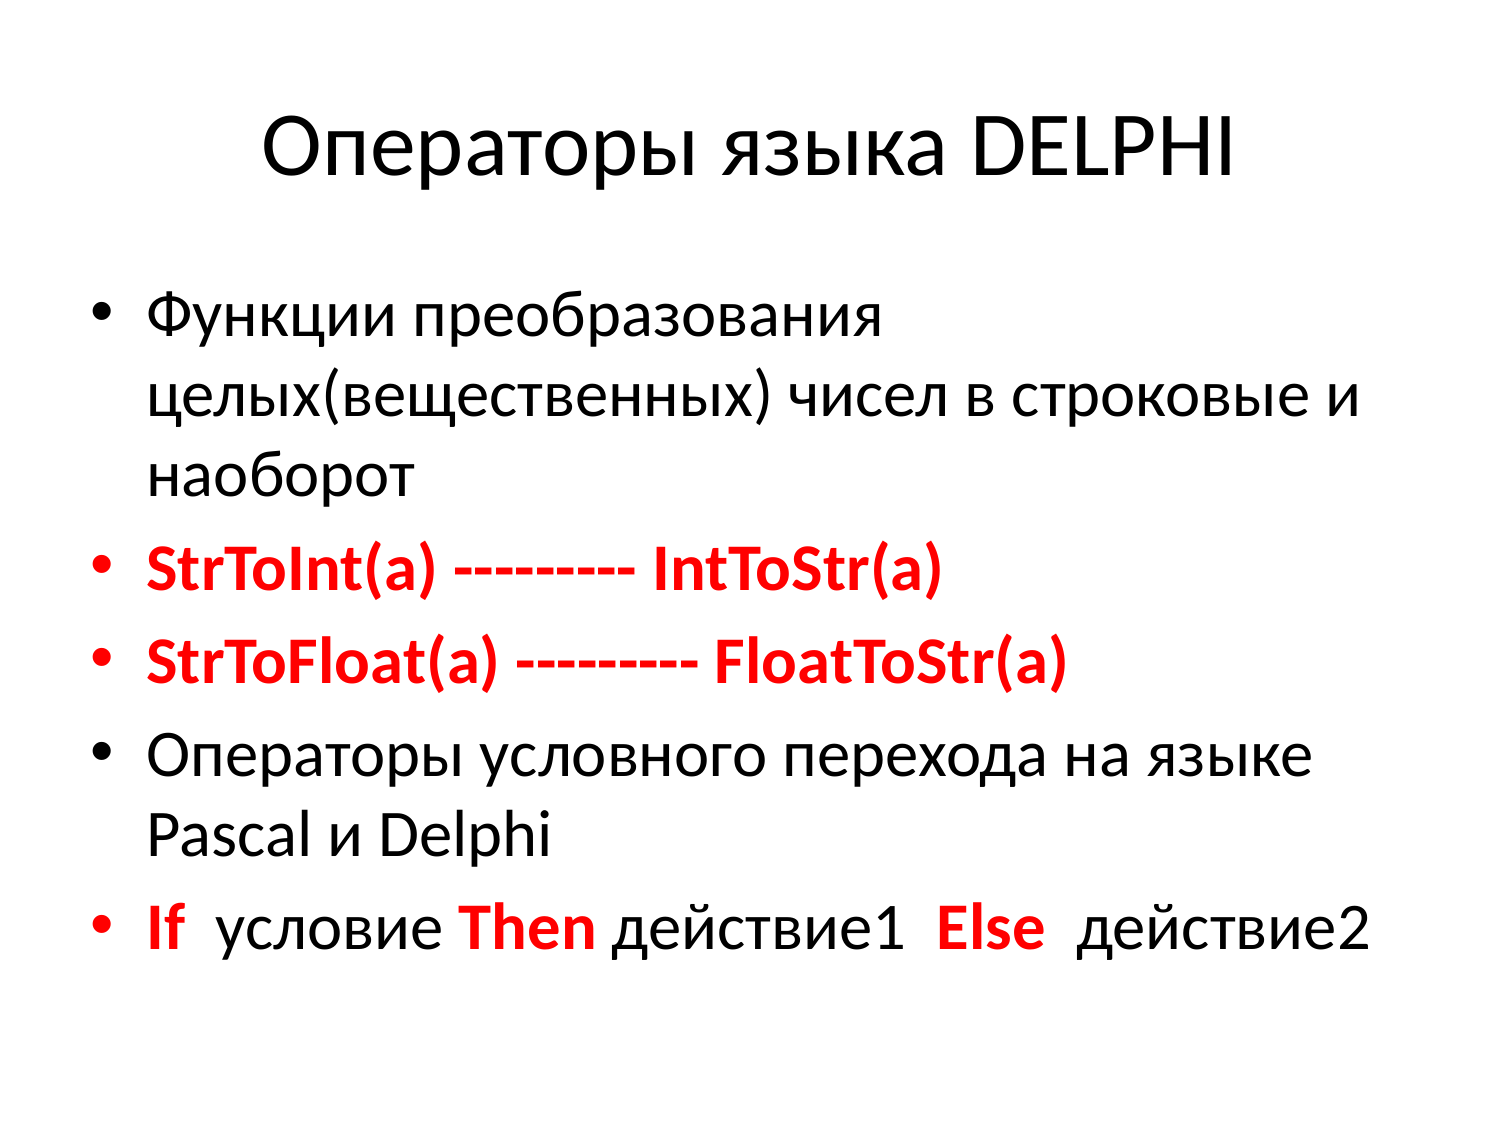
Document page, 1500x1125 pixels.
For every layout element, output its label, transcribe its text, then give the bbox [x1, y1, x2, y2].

title Операторы языка DELPHI [75, 45, 1425, 233]
list Функции преобразования целых(вещественных) чисел в строковые и наоборот StrToInt(a) --------- IntToStr(a) StrToFloat(a) --------- FloatToStr(a) Операторы условного перехода на языке Pascal и Delphi If условие Then действие1 Else действие2 [75, 262, 1425, 1055]
